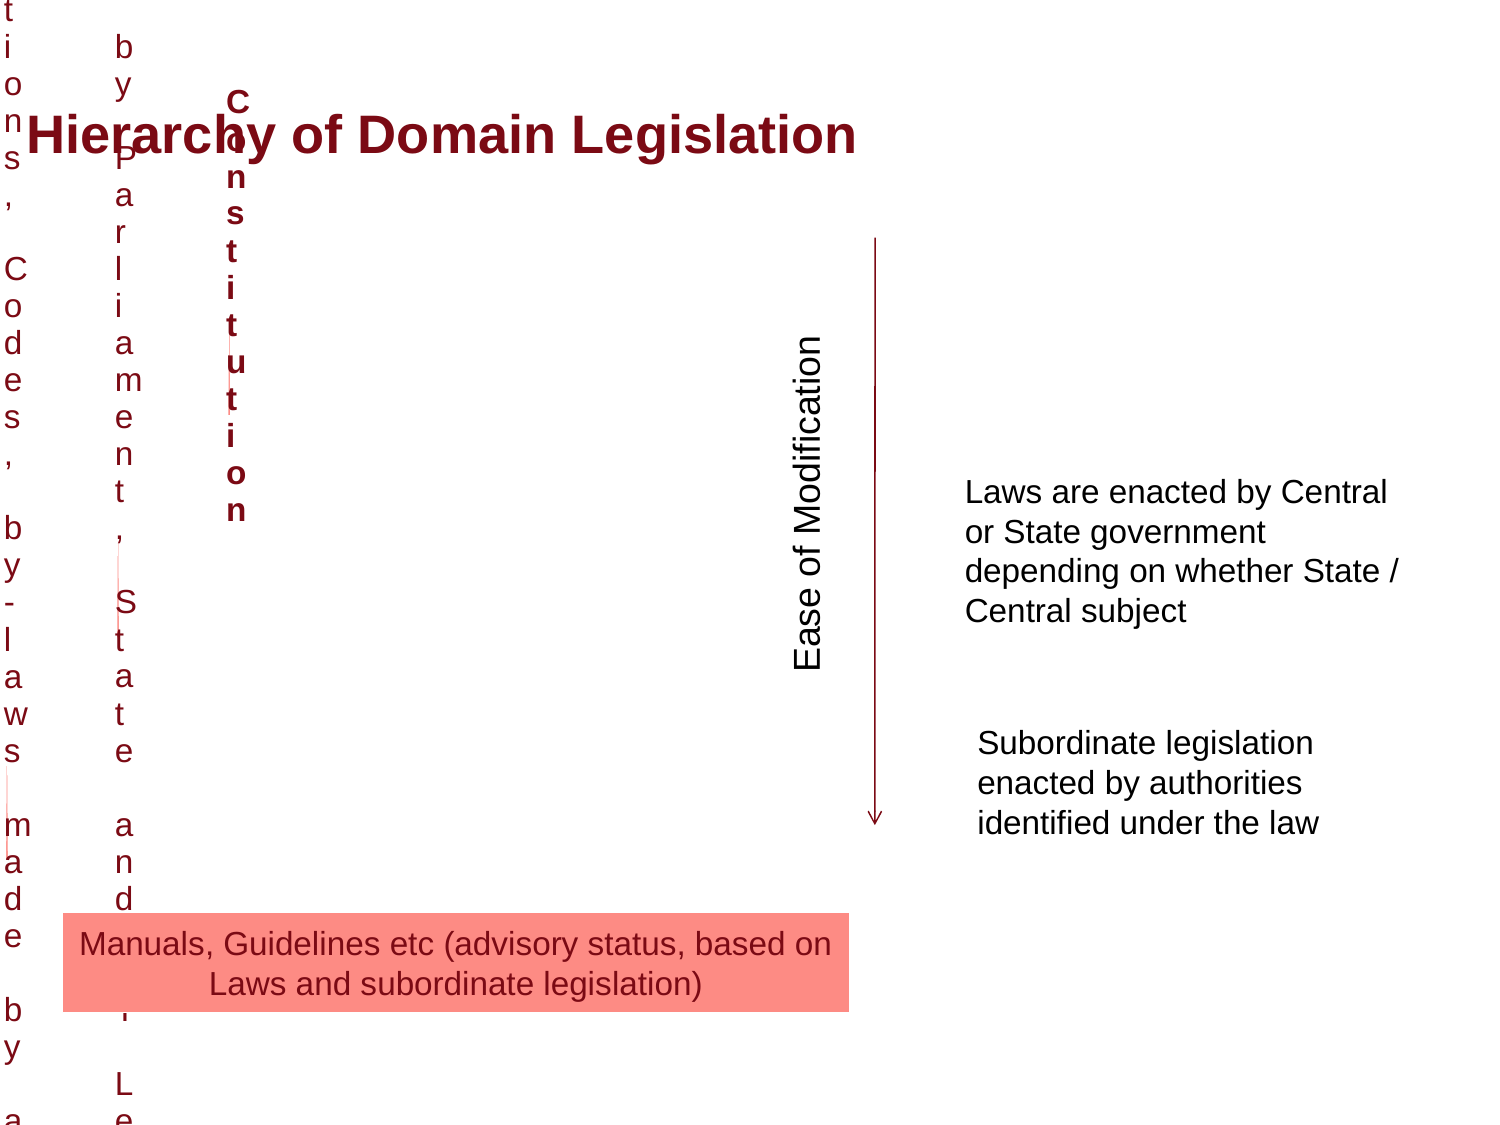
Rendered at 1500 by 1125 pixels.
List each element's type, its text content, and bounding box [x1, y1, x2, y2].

text_box Manuals, Guidelines etc (advisory status, based on Laws and subordinate legislation) [62, 912, 850, 1013]
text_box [49, 228, 863, 897]
title Hierarchy of Domain Legislation [26, 99, 1472, 224]
text_box Subordinate legislation enacted by authorities identified under the law [962, 713, 1450, 849]
text_box Laws are enacted by Central or State government depending on whether State / Central subject [950, 462, 1438, 637]
